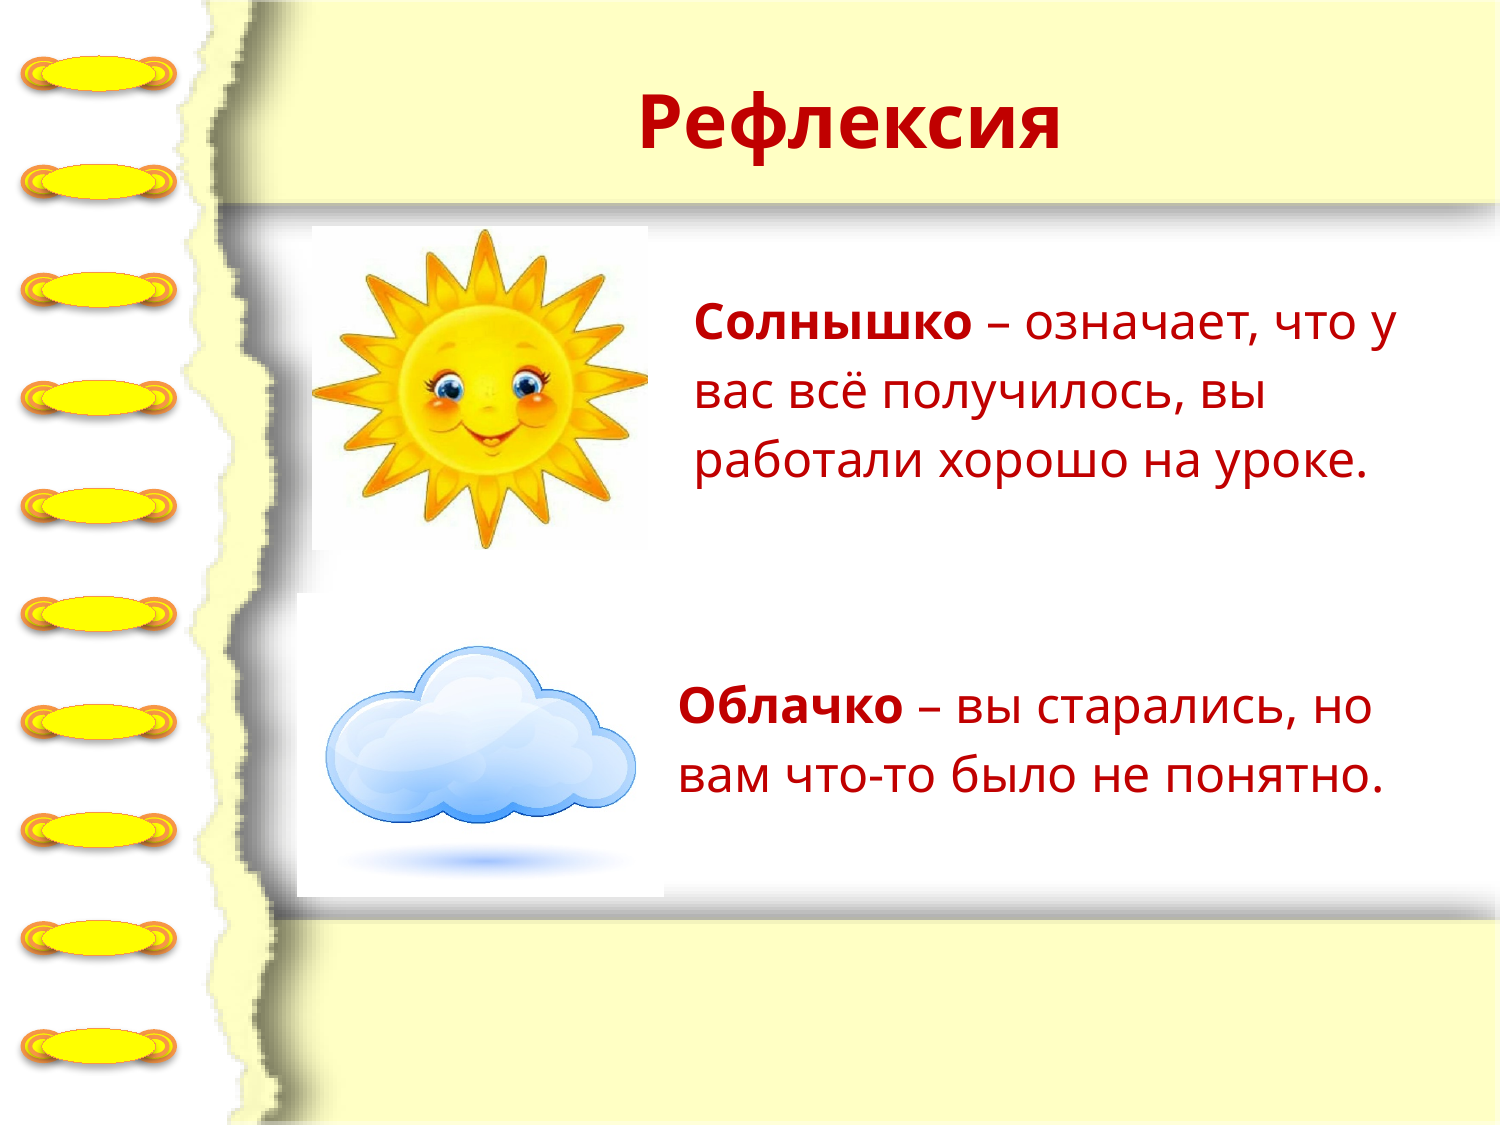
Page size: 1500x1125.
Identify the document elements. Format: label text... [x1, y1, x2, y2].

picture [296, 592, 664, 897]
text_box Облачко – вы старались, но вам что-то было не понятно. [668, 656, 1451, 810]
picture [312, 226, 648, 550]
text_box Рефлексия [289, 66, 1412, 172]
text_box Солнышко – означает, что у вас всё получилось, вы работали хорошо на уроке. [679, 273, 1483, 495]
